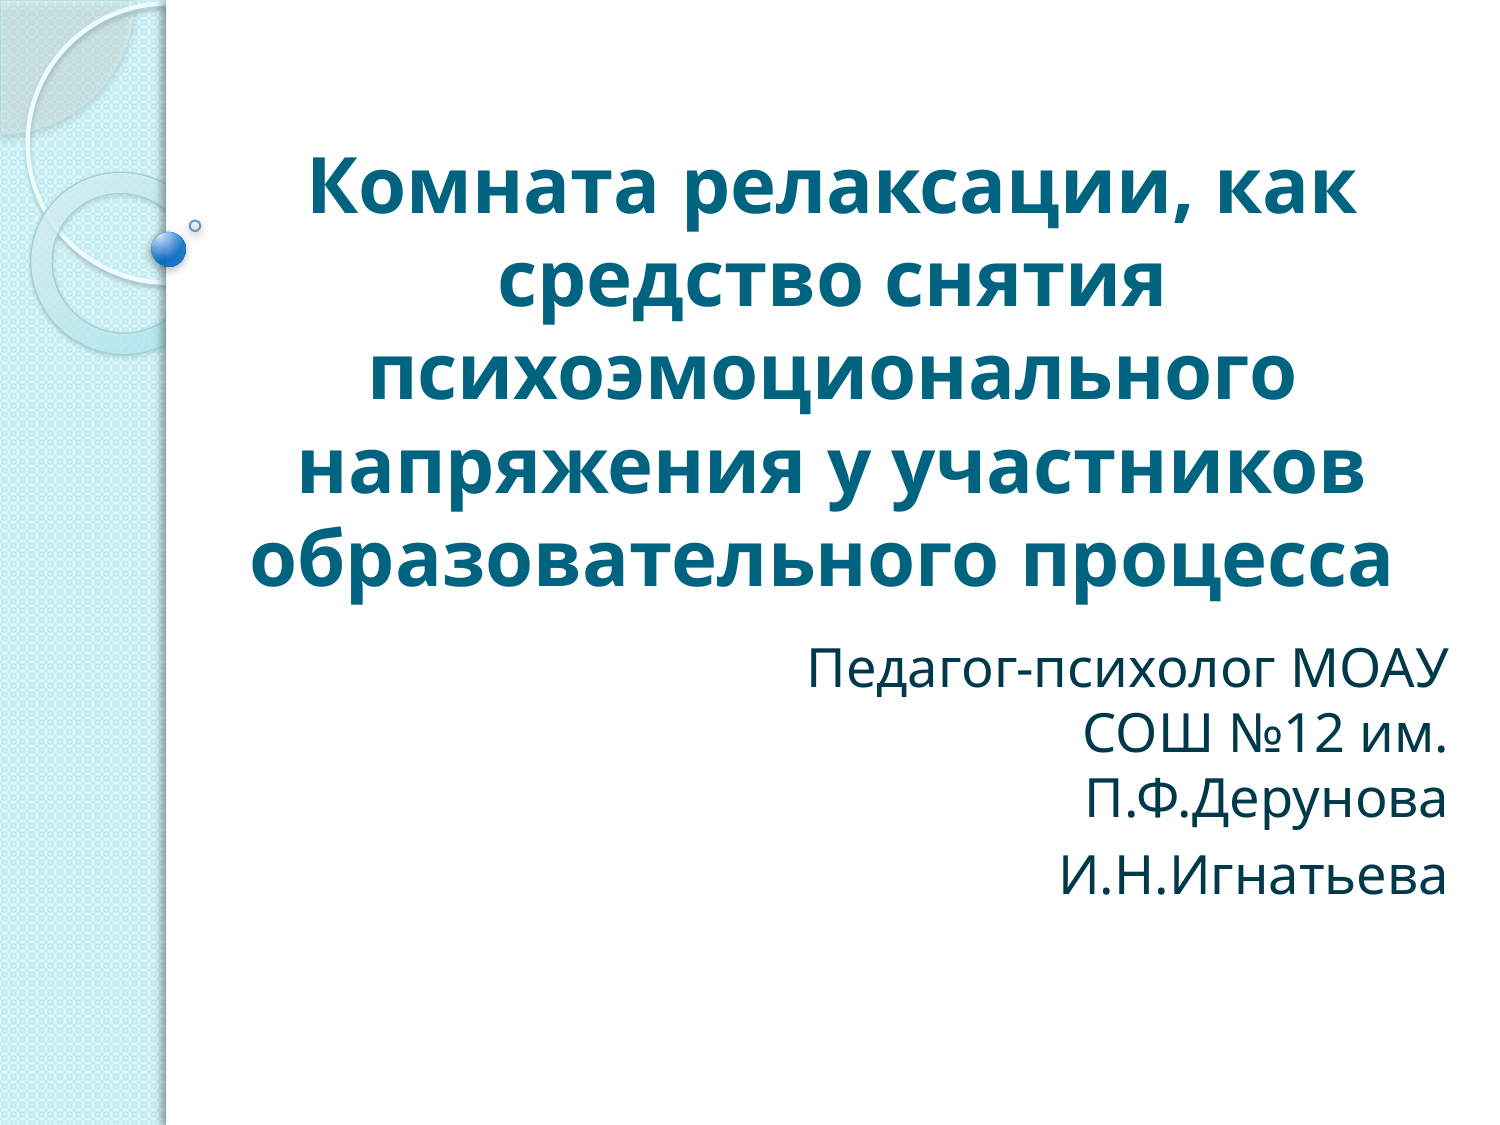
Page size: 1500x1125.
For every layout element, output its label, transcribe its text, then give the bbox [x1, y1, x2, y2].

subtitle Педагог-психолог МОАУ СОШ №12 им. П.Ф.Дерунова И.Н.Игнатьева [773, 633, 1465, 1125]
title Комната релаксации, как средство снятия психоэмоционального напряжения у участников образовательного процесса [230, 59, 1436, 610]
